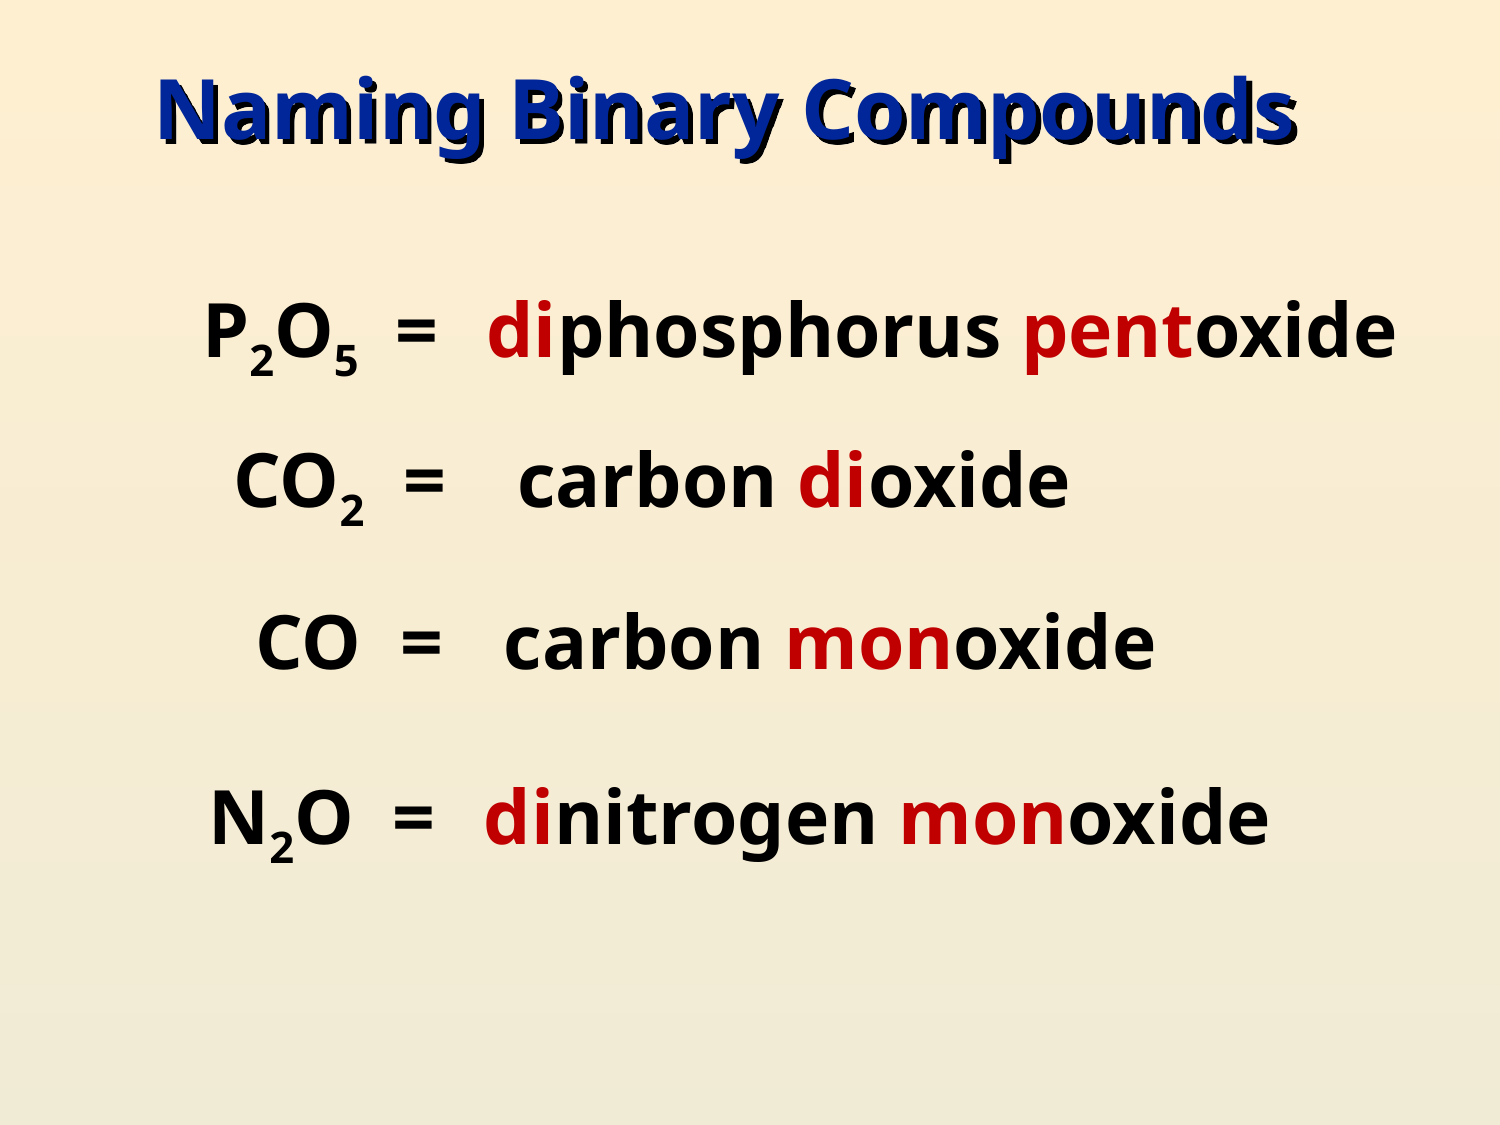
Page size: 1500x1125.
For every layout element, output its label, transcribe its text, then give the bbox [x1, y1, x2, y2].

text_box P2O5 = [187, 274, 588, 393]
text_box CO2 = [218, 424, 462, 543]
text_box N2O = [193, 762, 452, 880]
text_box diphosphorus pentoxide [471, 274, 1413, 380]
text_box CO = [240, 587, 459, 693]
text_box carbon monoxide [489, 587, 1172, 693]
text_box carbon dioxide [502, 424, 1086, 530]
title Naming Binary Compounds [87, 49, 1363, 163]
text_box dinitrogen monoxide [469, 762, 1286, 868]
